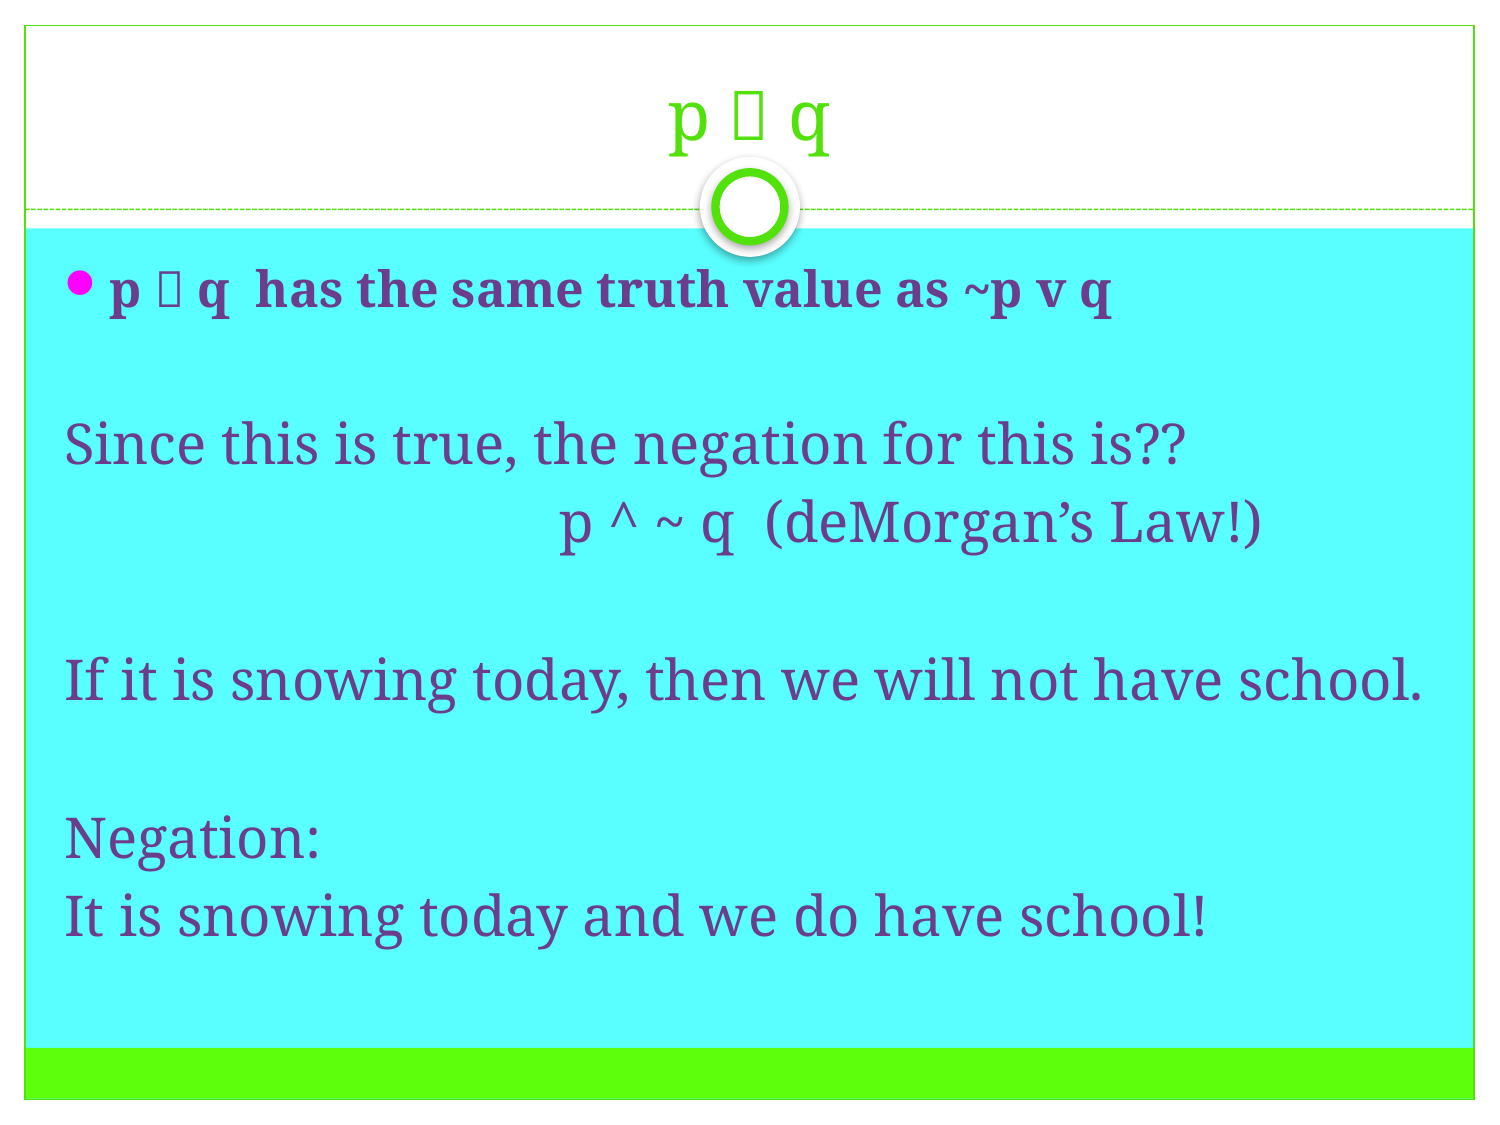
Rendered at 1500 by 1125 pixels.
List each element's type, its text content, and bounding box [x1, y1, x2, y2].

list p  q has the same truth value as ~p v q Since this is true, the negation for this is?? p ^ ~ q (deMorgan’s Law!) If it is snowing today, then we will not have school. Negation: It is snowing today and we do have school! [49, 250, 1445, 1001]
title p  q [49, 37, 1450, 162]
